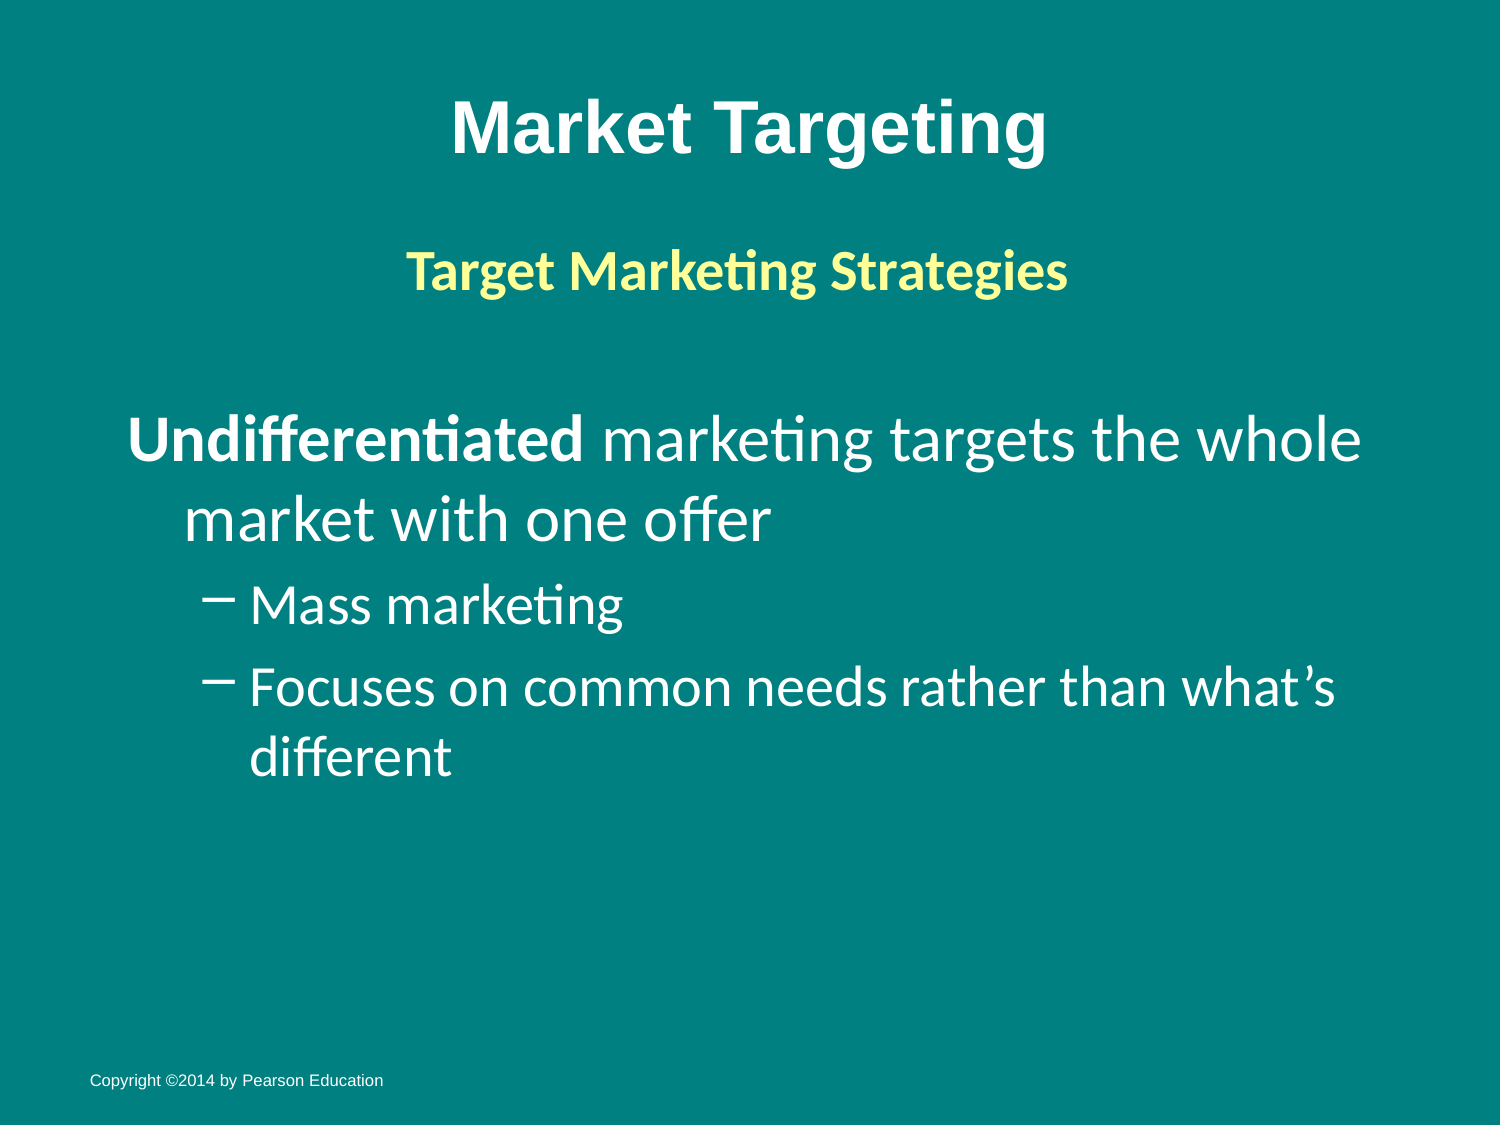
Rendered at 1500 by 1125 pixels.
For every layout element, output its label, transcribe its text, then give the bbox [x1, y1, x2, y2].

list Target Marketing Strategies [149, 224, 1326, 288]
text_box Copyright ©2014 by Pearson Education [74, 1062, 825, 1098]
list Undifferentiated marketing targets the whole market with one offer Mass marketing Focuses on common needs rather than what’s different [112, 387, 1388, 1063]
title Market Targeting [112, 37, 1388, 226]
